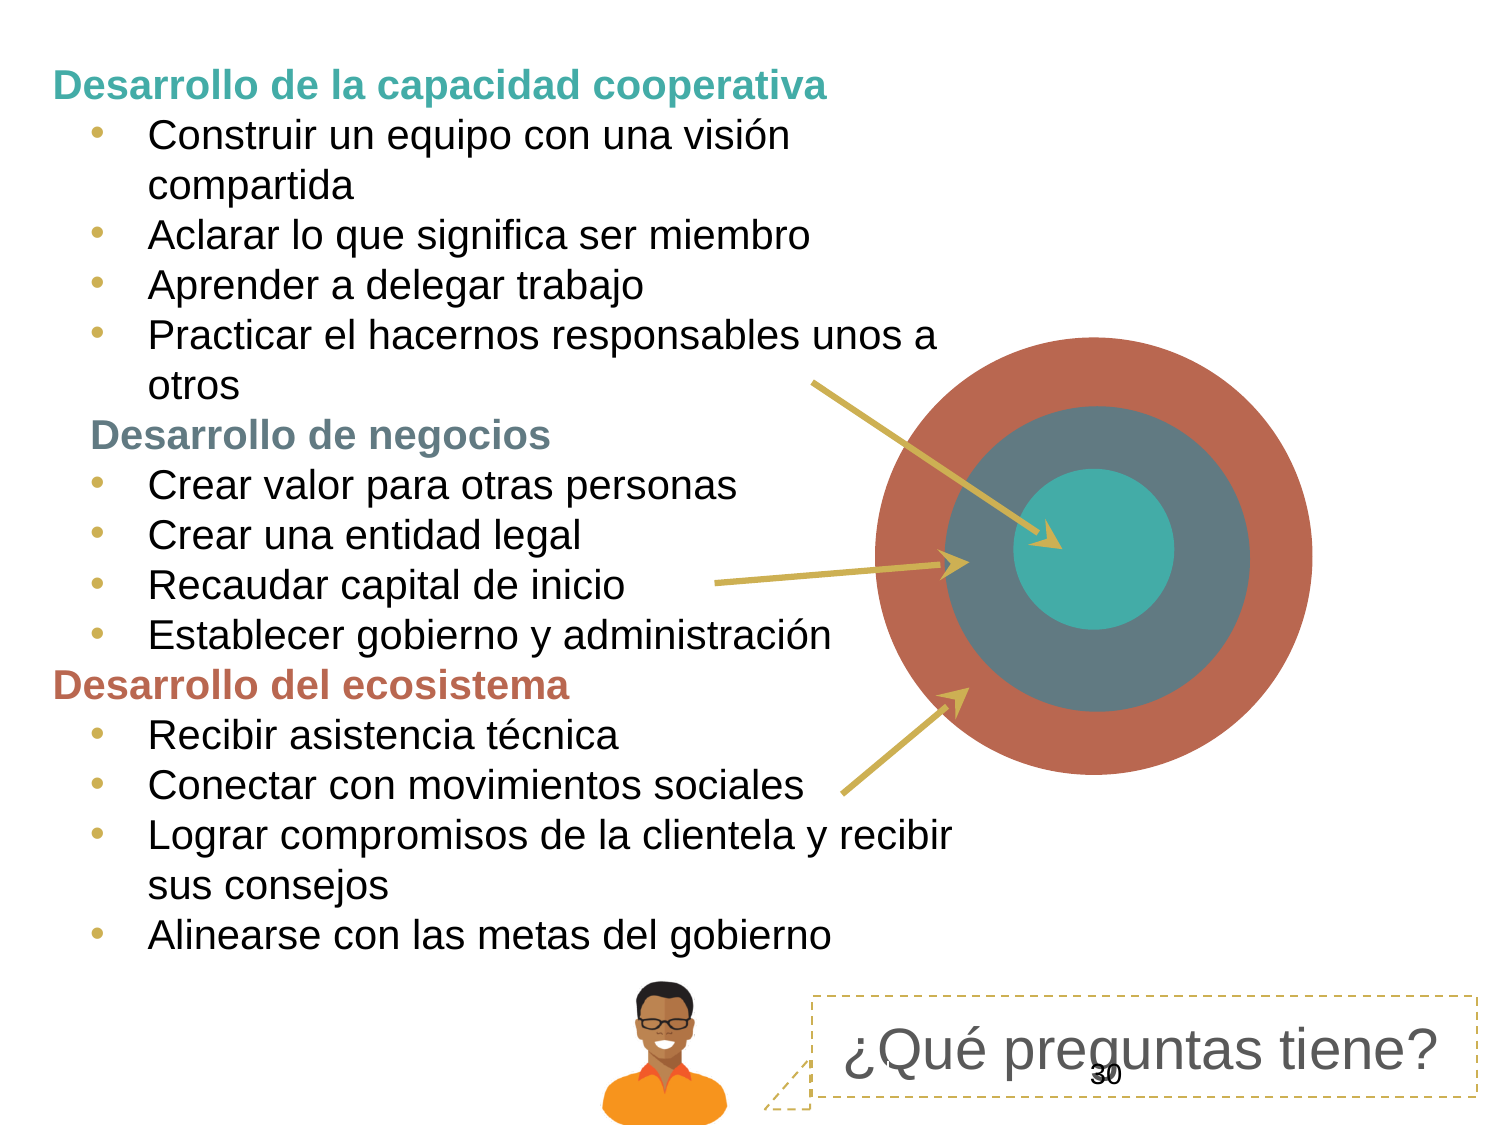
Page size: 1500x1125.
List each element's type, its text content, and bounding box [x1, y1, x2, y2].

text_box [811, 381, 1063, 550]
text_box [714, 561, 970, 584]
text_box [874, 337, 1313, 776]
text_box Desarrollo de la capacidad cooperativa Construir un equipo con una visión compartida Aclarar lo que significa ser miembro Aprender a delegar trabajo Practicar el hacernos responsables unos a otros Desarrollo de negocios Crear valor para otras personas Crear una entidad legal Recaudar capital de inicio Establecer gobierno y administración Desarrollo del ecosistema Recibir asistencia técnica Conectar con movimientos sociales Lograr compromisos de la clientela y recibir sus consejos Alinearse con las metas del gobierno [37, 49, 970, 924]
picture [587, 965, 743, 1125]
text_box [841, 687, 970, 795]
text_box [761, 995, 1478, 1107]
